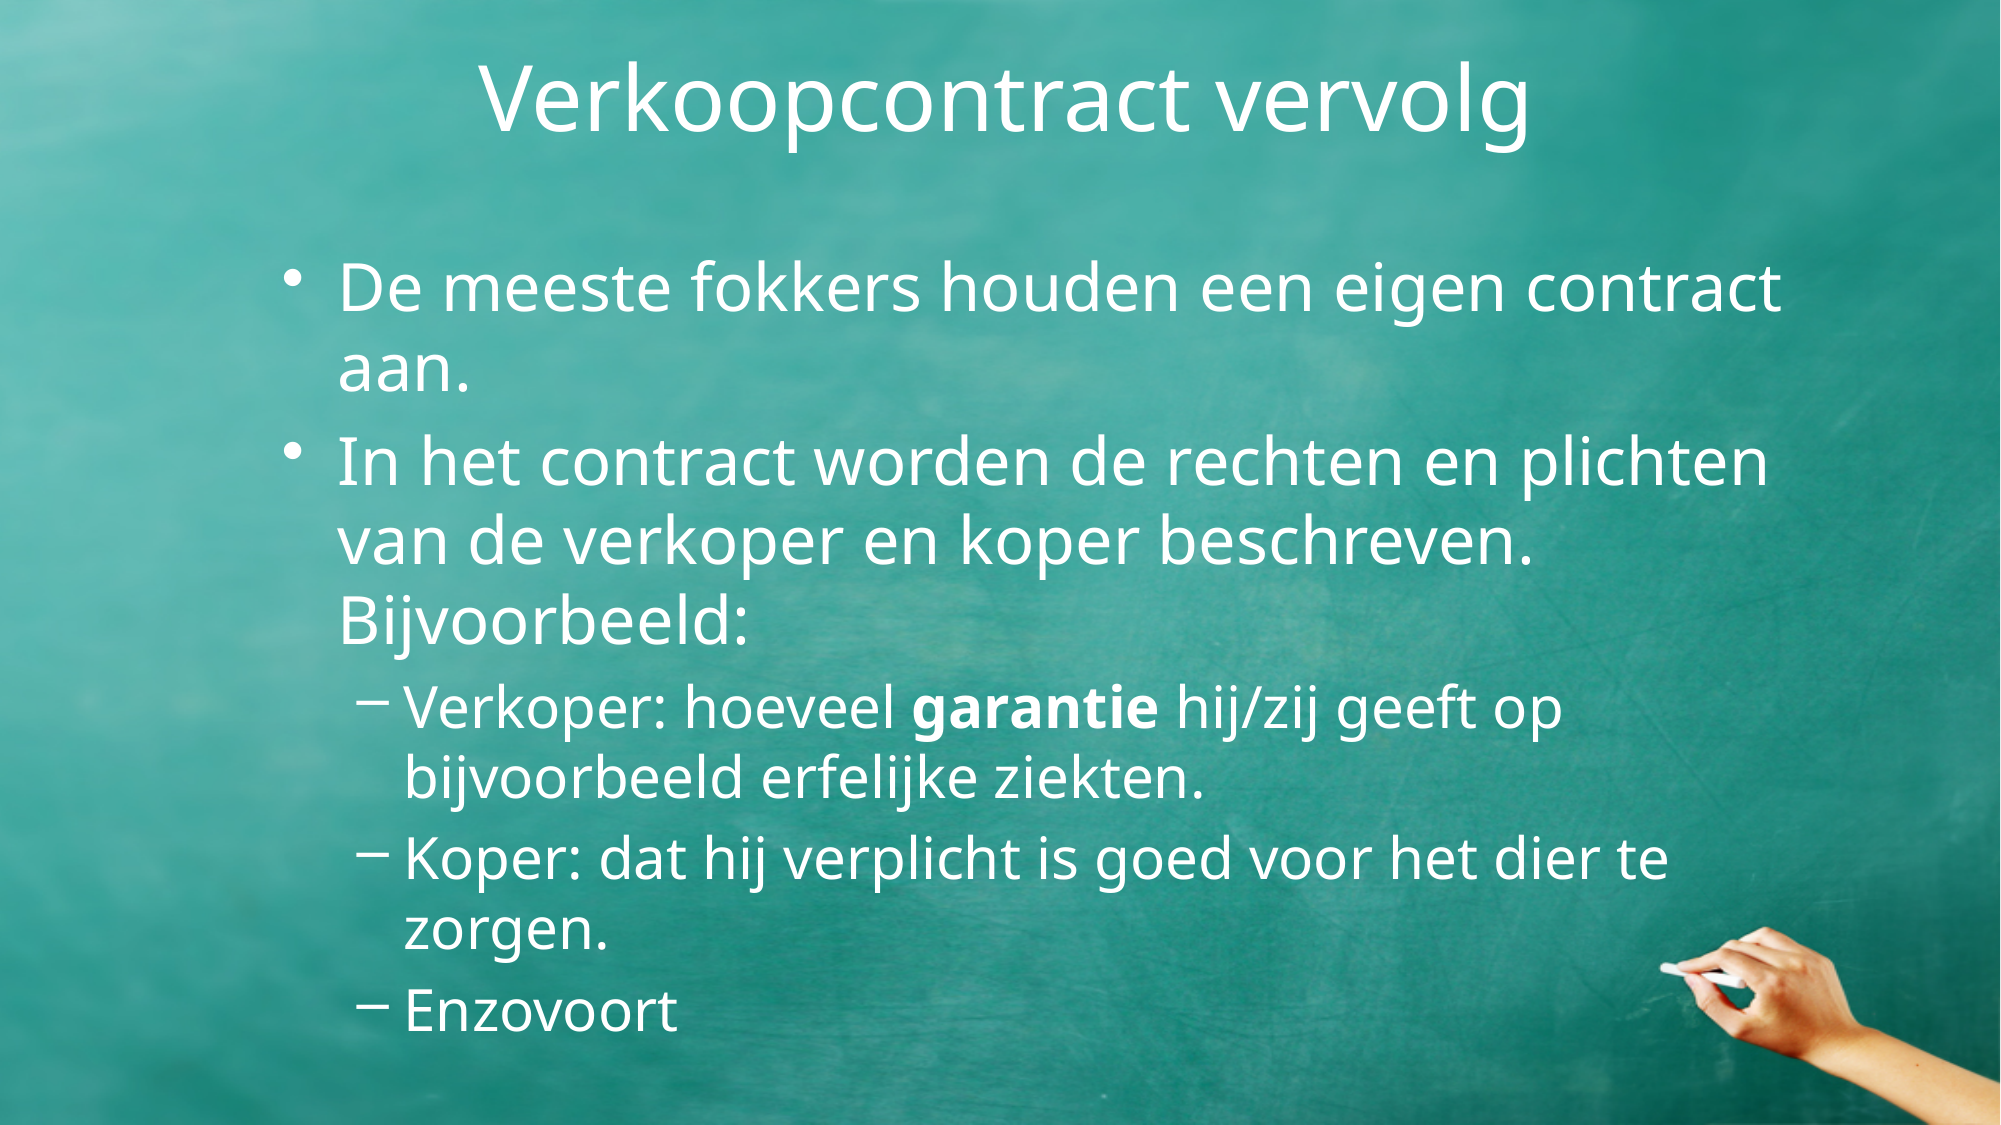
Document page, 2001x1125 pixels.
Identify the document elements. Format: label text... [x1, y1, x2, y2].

picture [0, 0, 2001, 1125]
list De meeste fokkers houden een eigen contract aan. In het contract worden de rechten en plichten van de verkoper en koper beschreven. Bijvoorbeeld: Verkoper: hoeveel garantie hij/zij geeft op bijvoorbeeld erfelijke ziekten. Koper: dat hij verplicht is goed voor het dier te zorgen. Enzovoort [266, 237, 1867, 938]
title Verkoopcontract vervolg [52, 35, 1961, 154]
